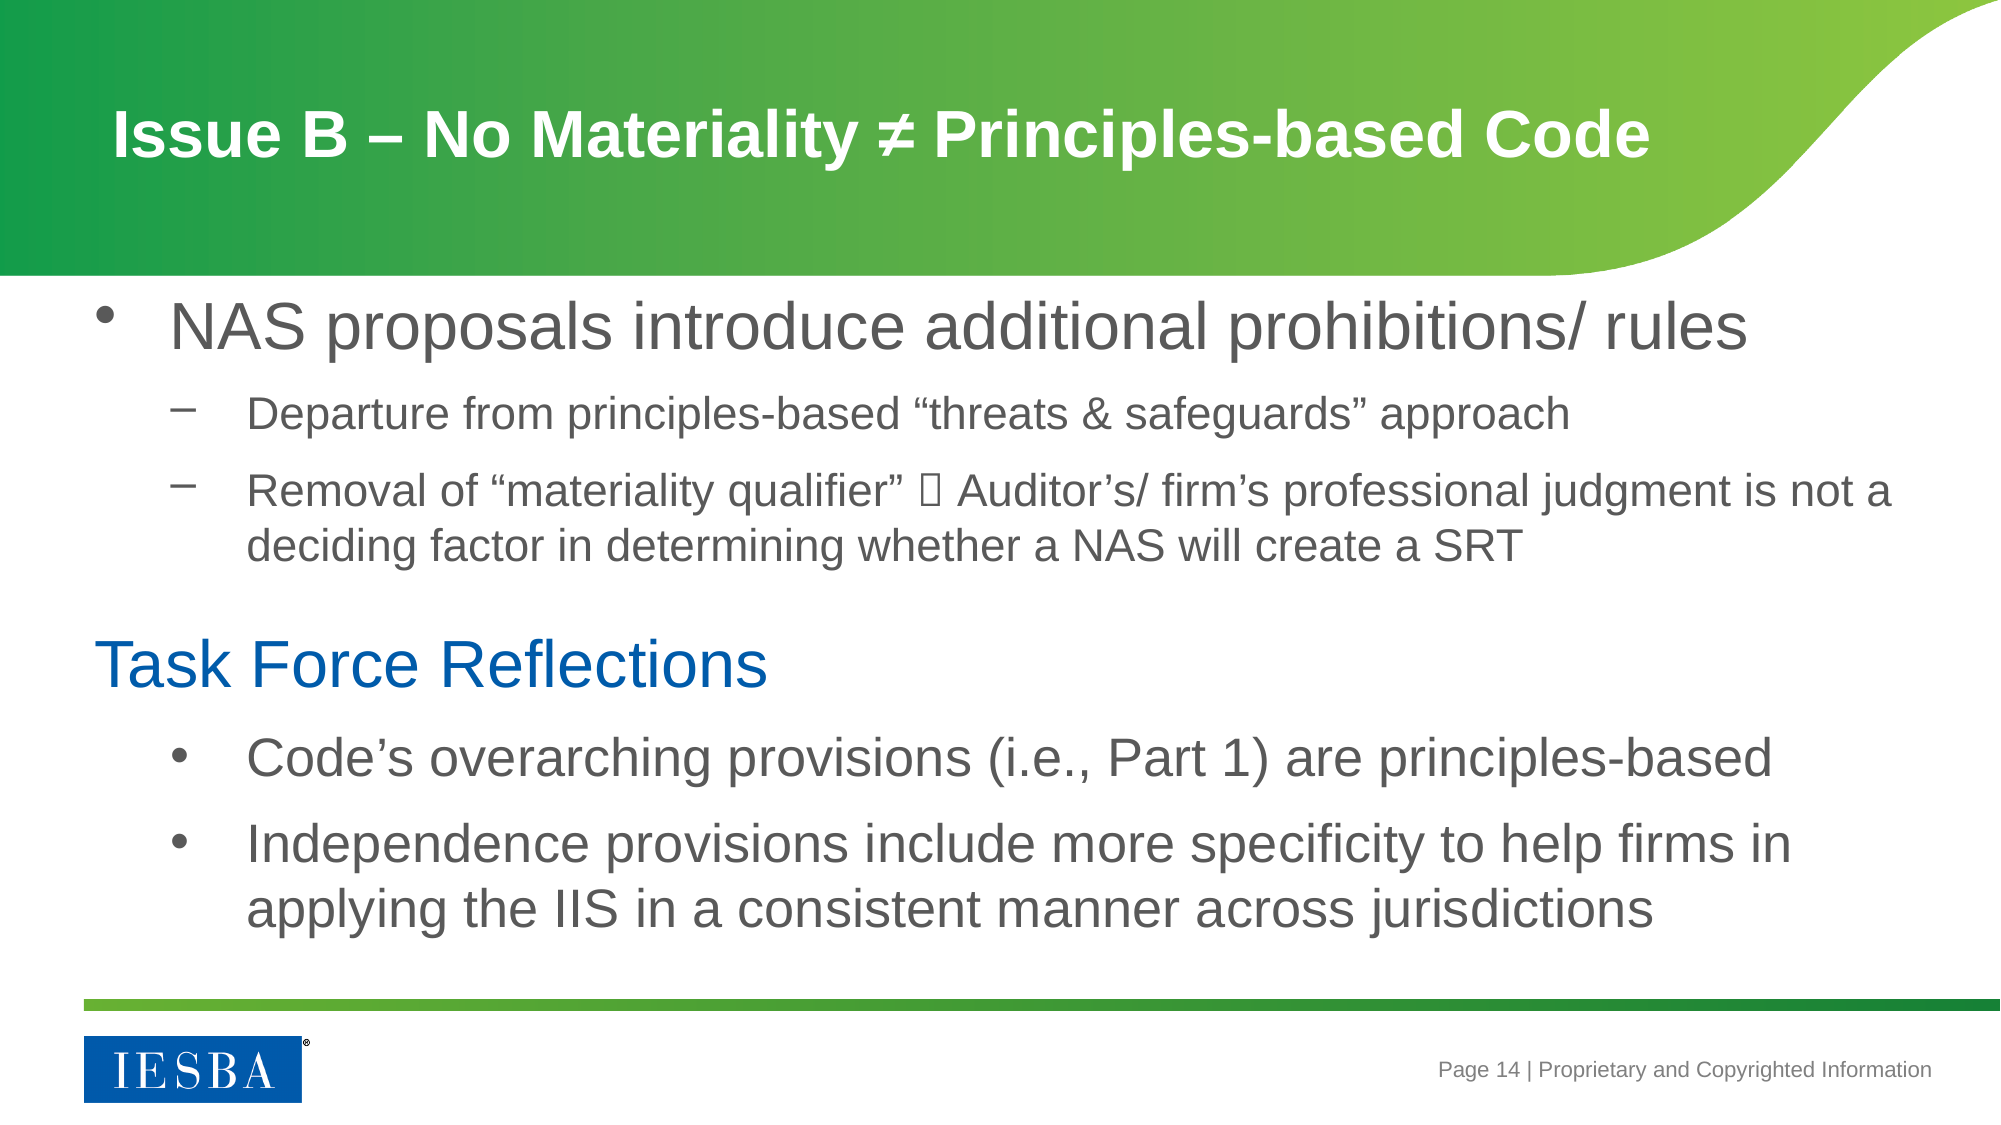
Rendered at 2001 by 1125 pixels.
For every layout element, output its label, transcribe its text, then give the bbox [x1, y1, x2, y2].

list NAS proposals introduce additional prohibitions/ rules Departure from principles-based “threats & safeguards” approach Removal of “materiality qualifier”  Auditor’s/ firm’s professional judgment is not a deciding factor in determining whether a NAS will create a SRT Task Force Reflections Code’s overarching provisions (i.e., Part 1) are principles-based Independence provisions include more specificity to help firms in applying the IIS in a consistent manner across jurisdictions [79, 275, 1975, 947]
title Issue B – No Materiality ≠ Principles-based Code [112, 87, 1875, 175]
picture [0, 0, 2000, 276]
picture [84, 1036, 310, 1103]
